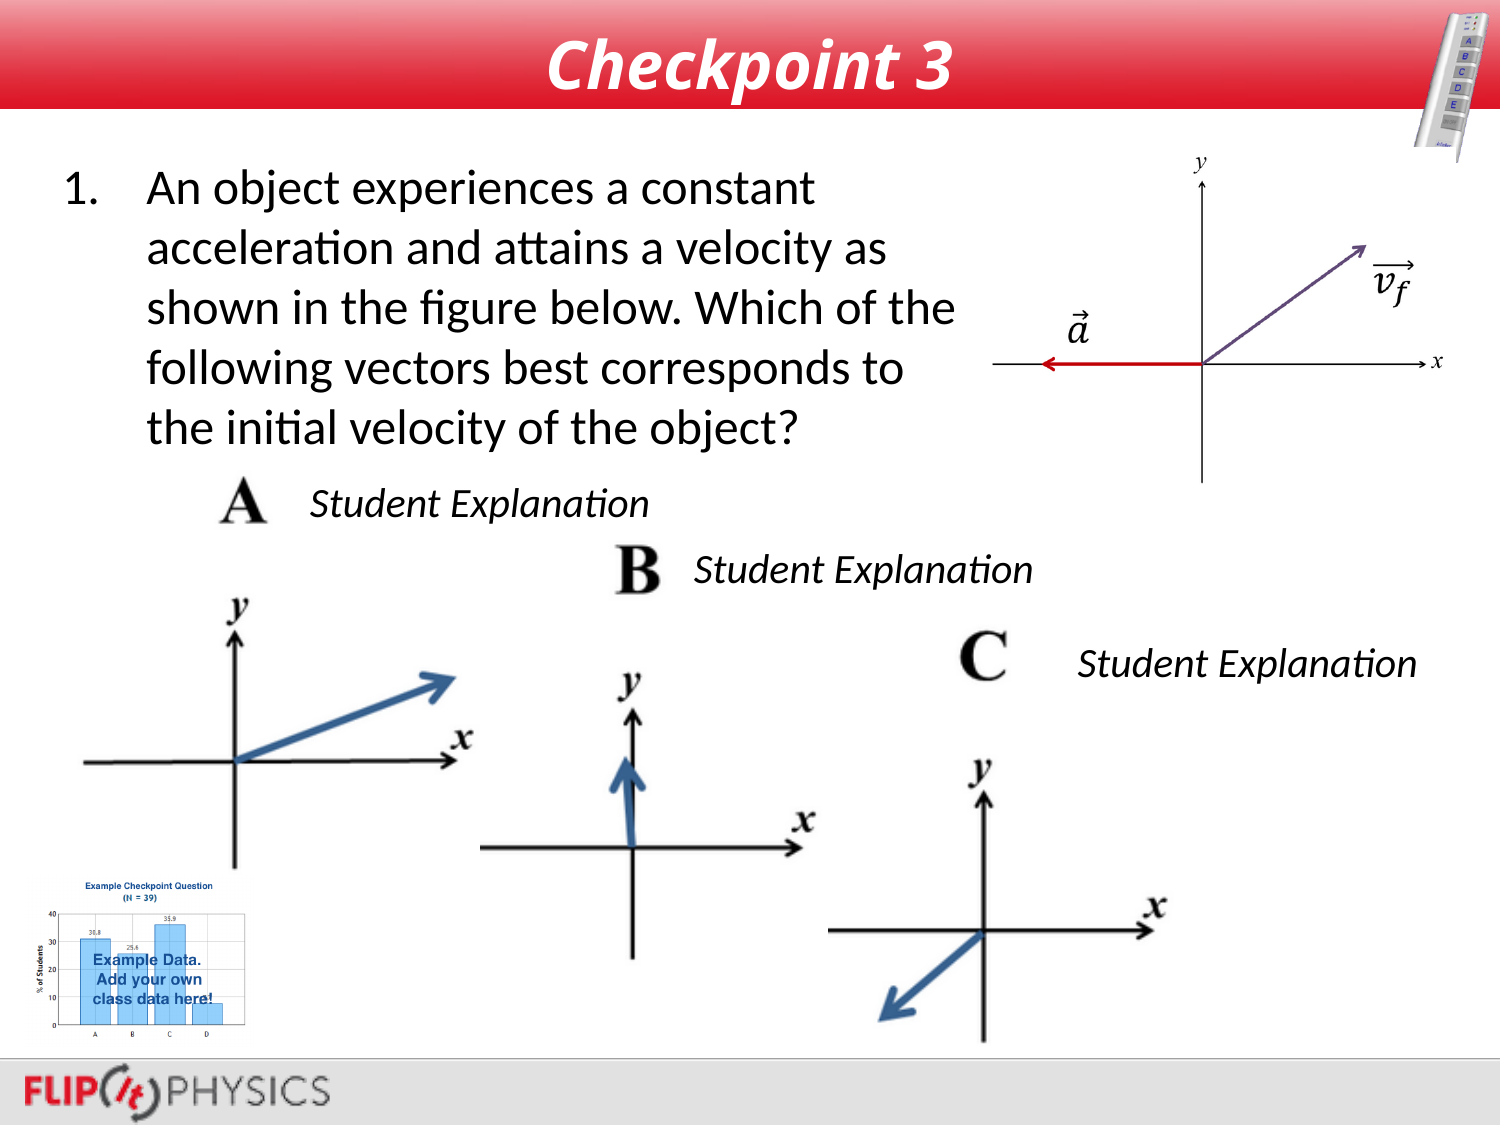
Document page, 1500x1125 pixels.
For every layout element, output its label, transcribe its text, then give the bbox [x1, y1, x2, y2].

picture [0, 1058, 1500, 1125]
list An object experiences a constant acceleration and attains a velocity as shown in the figure below. Which of the following vectors best corresponds to the initial velocity of the object? [258, 892, 823, 1005]
text_box Student Explanation [831, 534, 1050, 599]
picture [0, 0, 1500, 494]
text_box Student Explanation [485, 468, 666, 532]
text_box Student Explanation [1187, 628, 1434, 693]
title Checkpoint 3 [75, 15, 1425, 91]
picture [25, 454, 1182, 1048]
list An object experiences a constant acceleration and attains a velocity as shown in the figure below. Which of the following vectors best corresponds to the initial velocity of the object? [47, 147, 995, 874]
